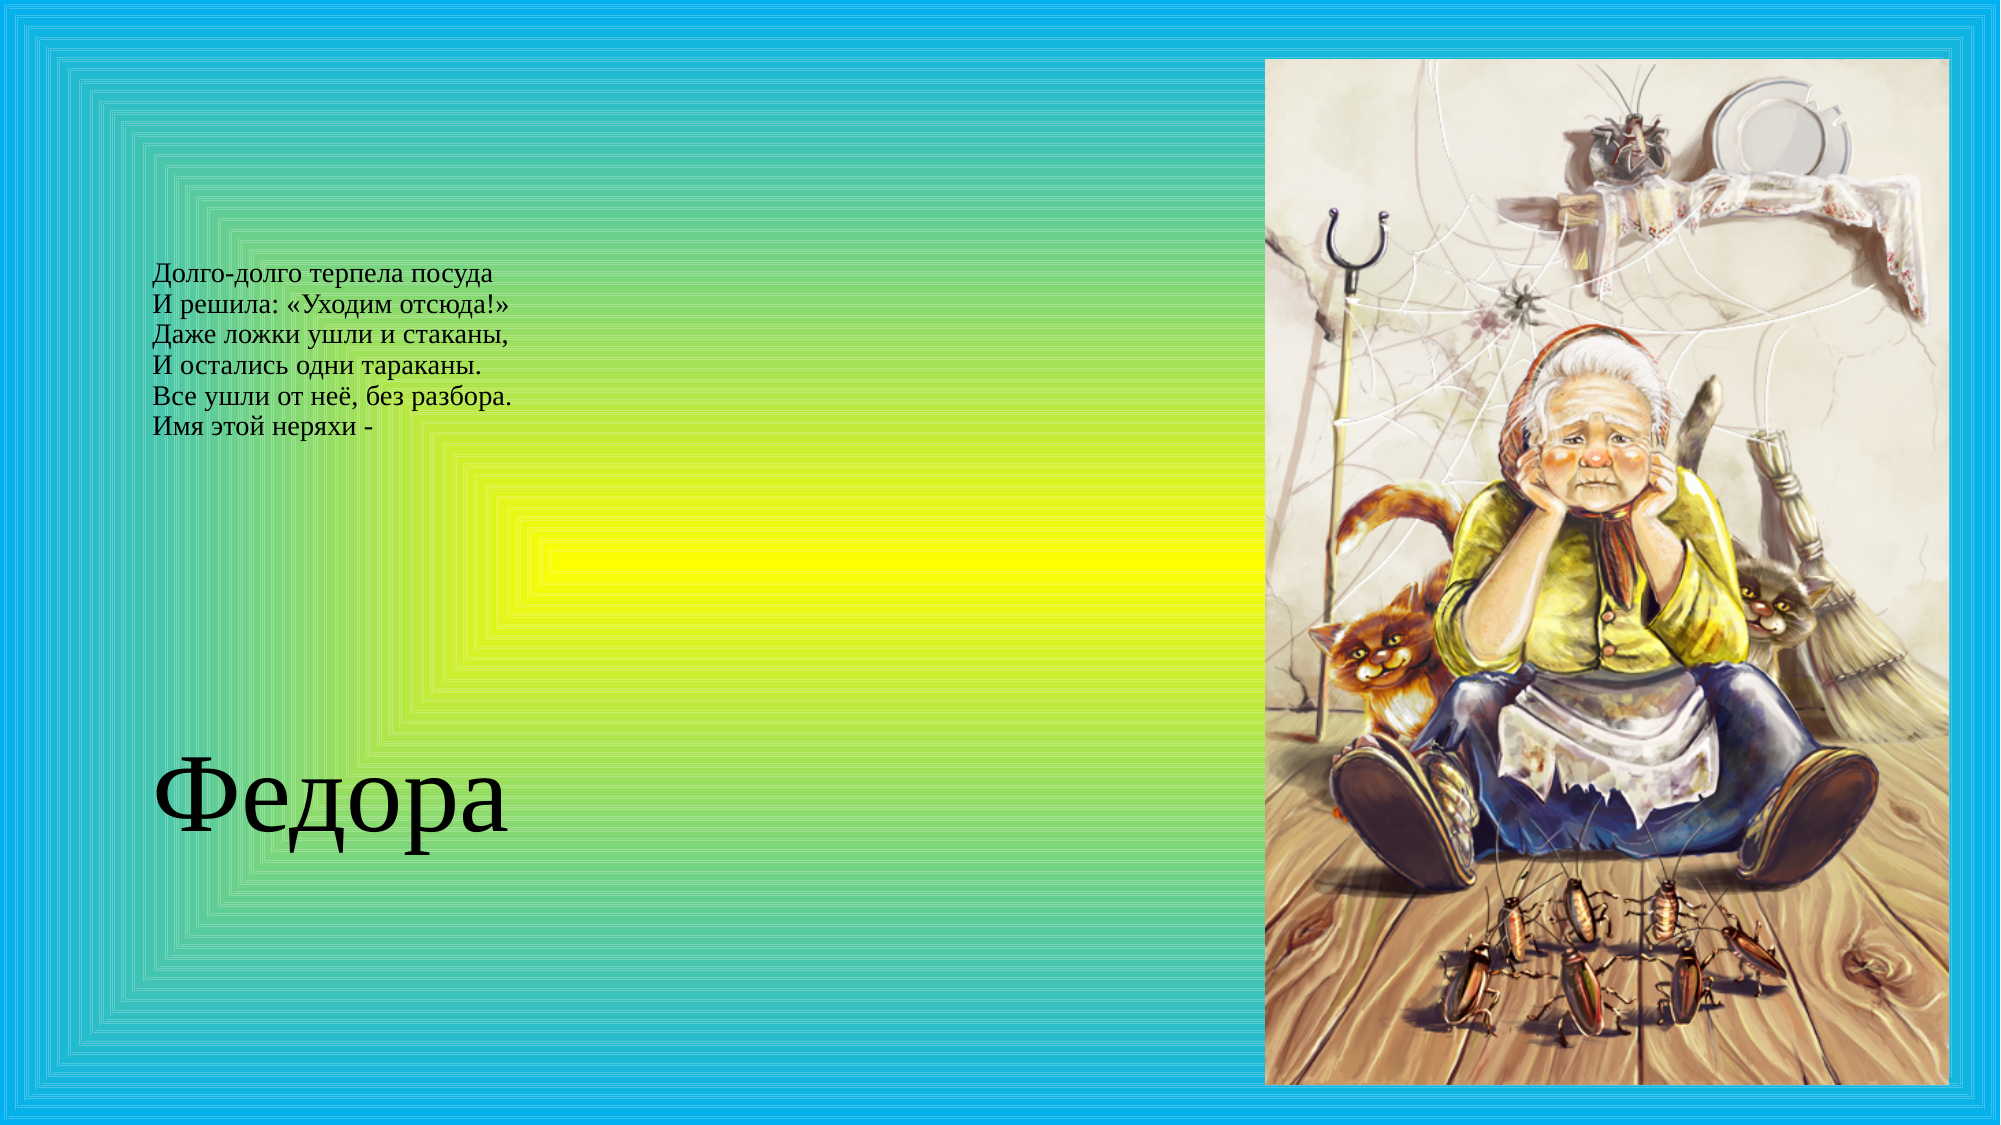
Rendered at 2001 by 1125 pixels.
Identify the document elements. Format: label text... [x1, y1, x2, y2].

picture [1265, 59, 1949, 1085]
list Федора [137, 727, 1863, 1125]
title Долго-долго терпела посуда И решила: «Уходим отсюда!» Даже ложки ушли и стаканы, И остались одни тараканы. Все ушли от неё, без разбора. Имя этой неряхи - [137, 249, 1265, 450]
